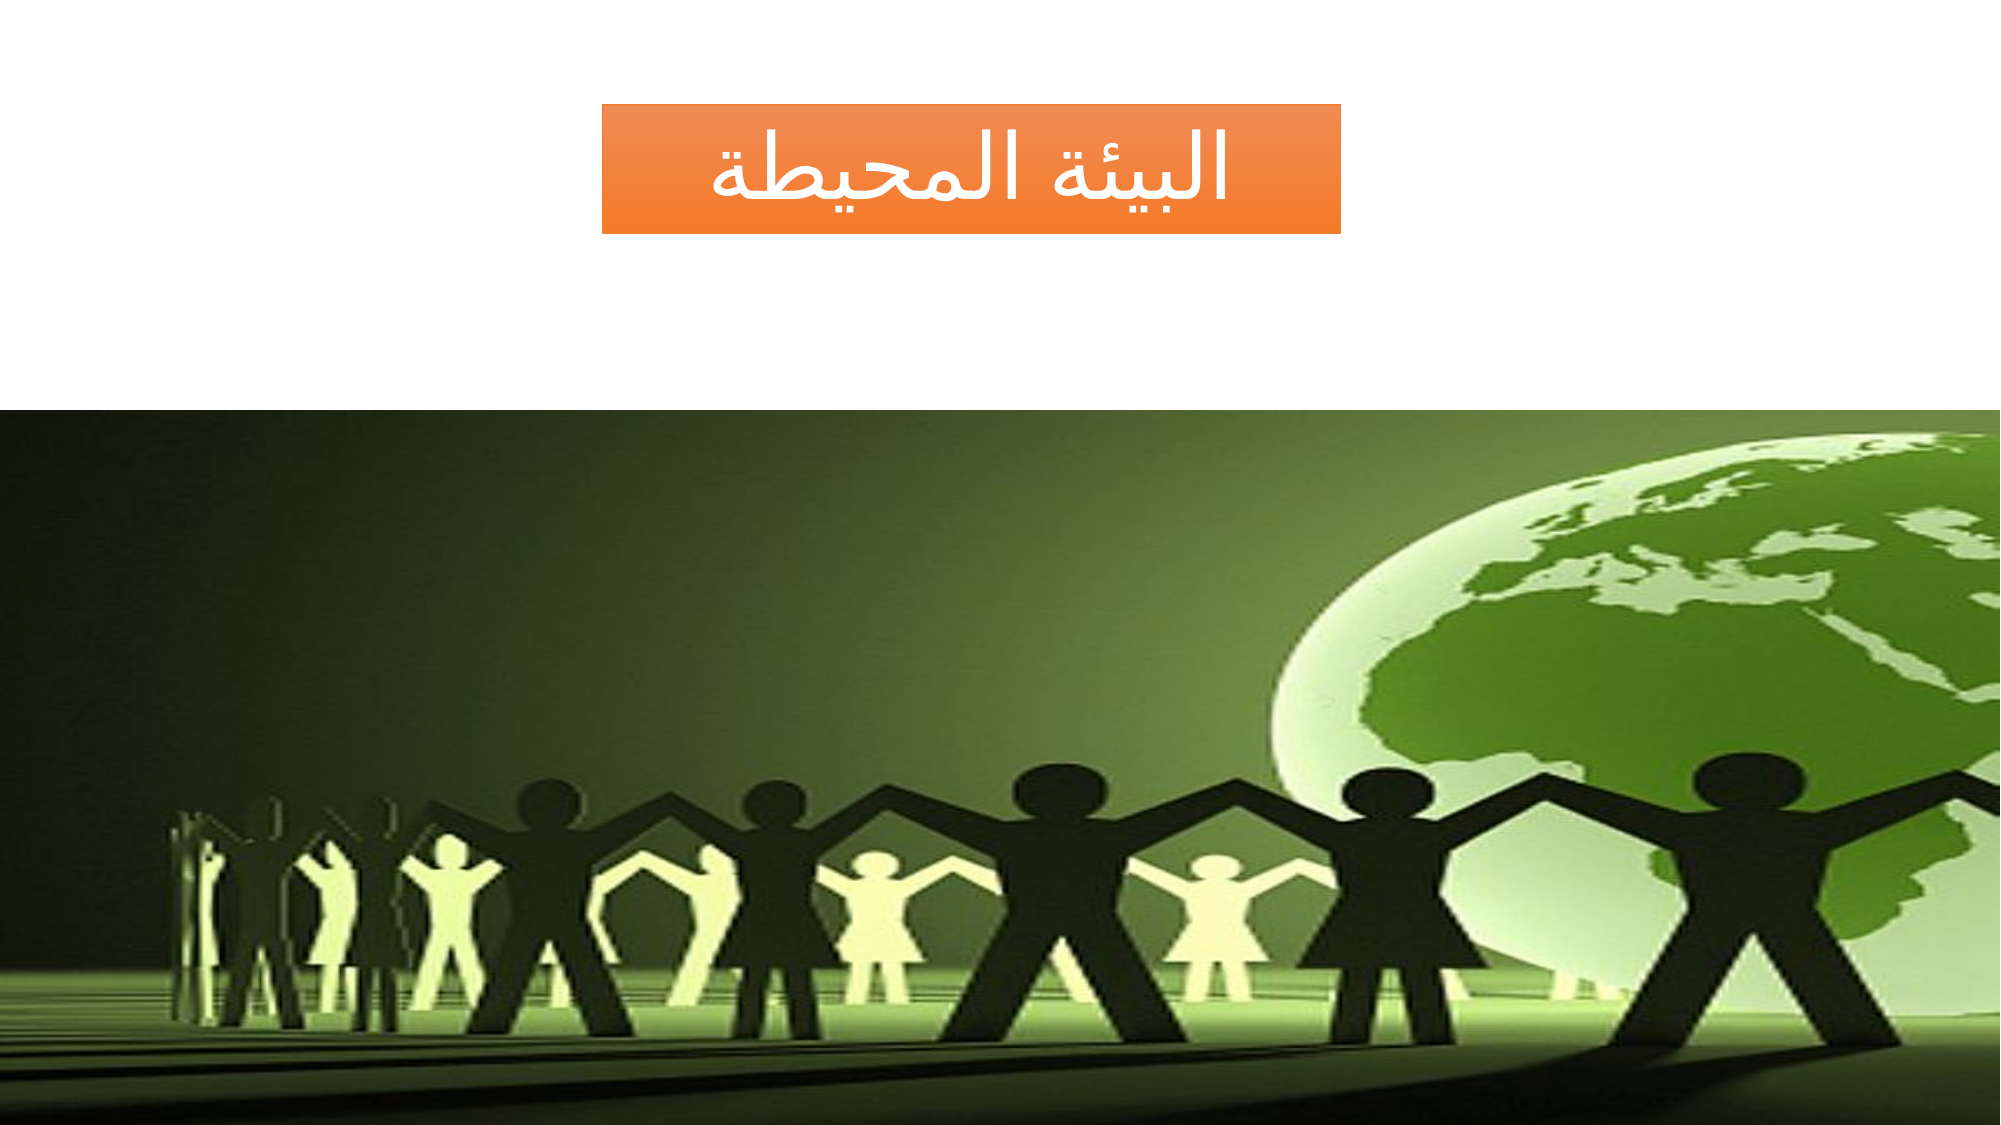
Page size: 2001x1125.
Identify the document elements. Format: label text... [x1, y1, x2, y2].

picture [0, 410, 2000, 1125]
title البيئة المحيطة [602, 104, 1341, 234]
